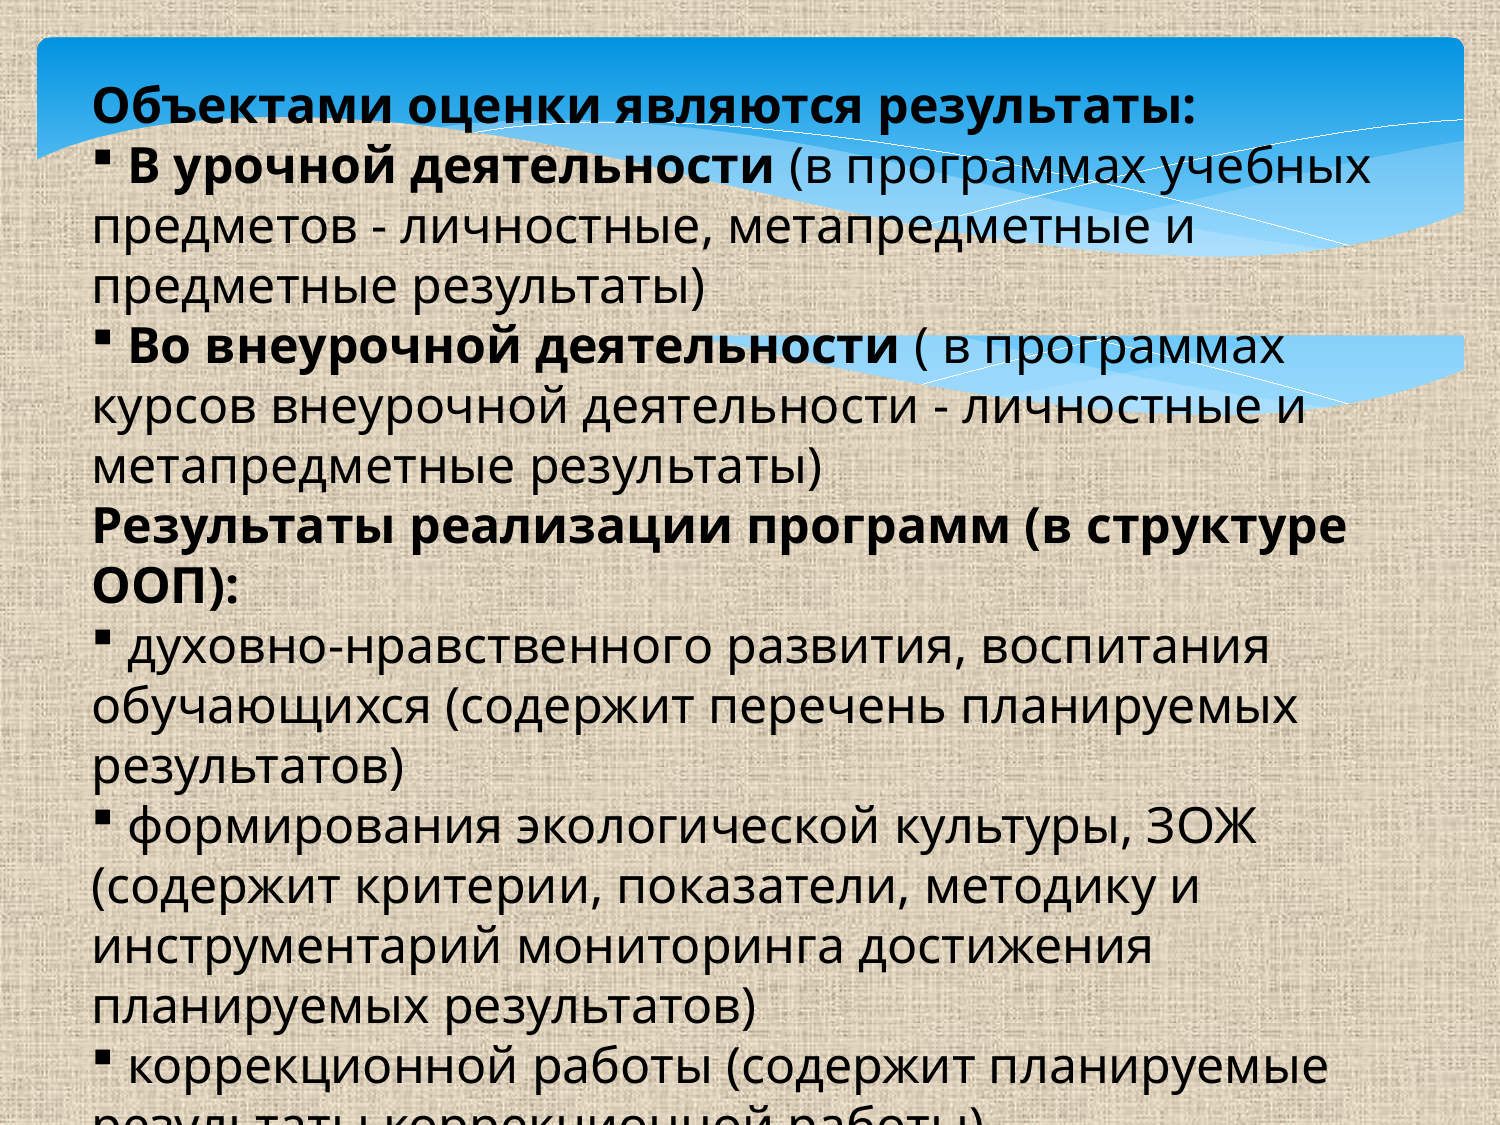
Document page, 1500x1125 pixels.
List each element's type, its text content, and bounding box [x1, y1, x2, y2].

text_box Объектами оценки являются результаты: В урочной деятельности (в программах учебных предметов - личностные, метапредметные и предметные результаты) Во внеурочной деятельности ( в программах курсов внеурочной деятельности - личностные и метапредметные результаты) Результаты реализации программ (в структуре ООП): духовно-нравственного развития, воспитания обучающихся (содержит перечень планируемых результатов) формирования экологической культуры, ЗОЖ (содержит критерии, показатели, методику и инструментарий мониторинга достижения планируемых результатов) коррекционной работы (содержит планируемые результаты коррекционной работы) [76, 66, 1424, 1125]
picture [0, 0, 1500, 1125]
